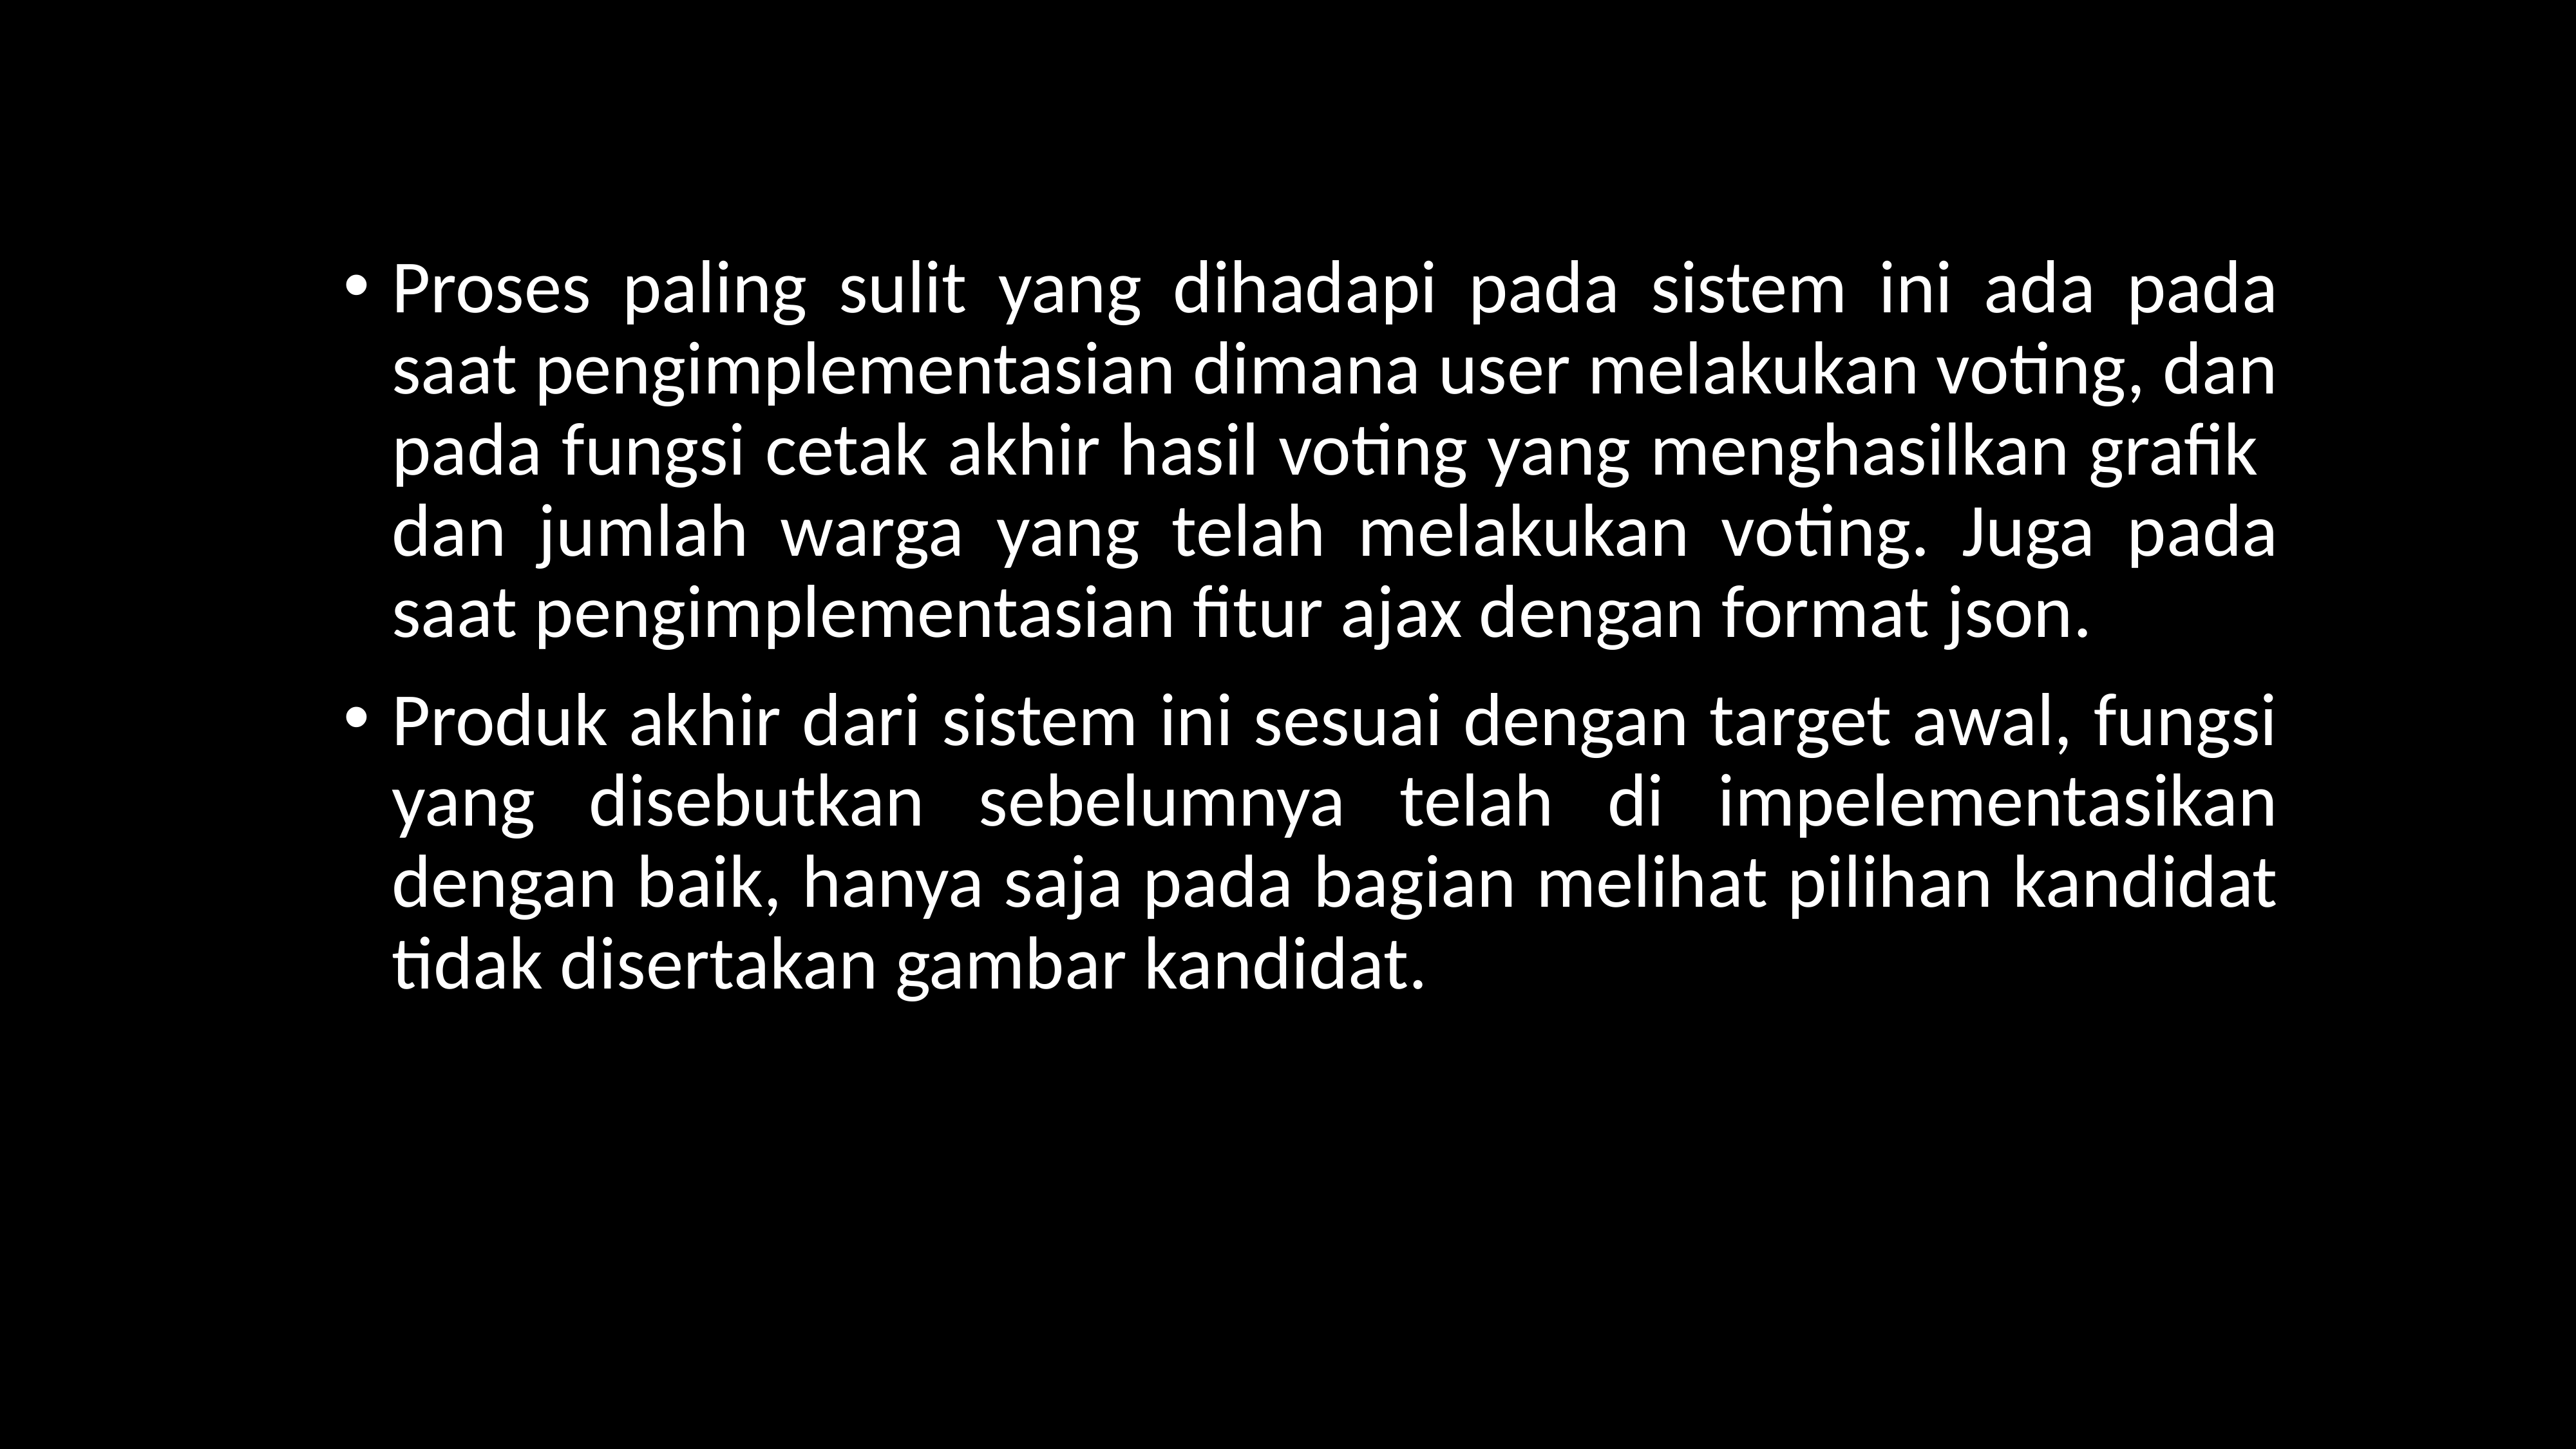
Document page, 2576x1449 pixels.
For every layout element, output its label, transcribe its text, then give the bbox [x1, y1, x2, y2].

list Proses paling sulit yang dihadapi pada sistem ini ada pada saat pengimplementasian dimana user melakukan voting, dan pada fungsi cetak akhir hasil voting yang menghasilkan grafik dan jumlah warga yang telah melakukan voting. Juga pada saat pengimplementasian fitur ajax dengan format json. Produk akhir dari sistem ini sesuai dengan target awal, fungsi yang disebutkan sebelumnya telah di impelementasikan dengan baik, hanya saja pada bagian melihat pilihan kandidat tidak disertakan gambar kandidat. [334, 243, 2289, 1362]
